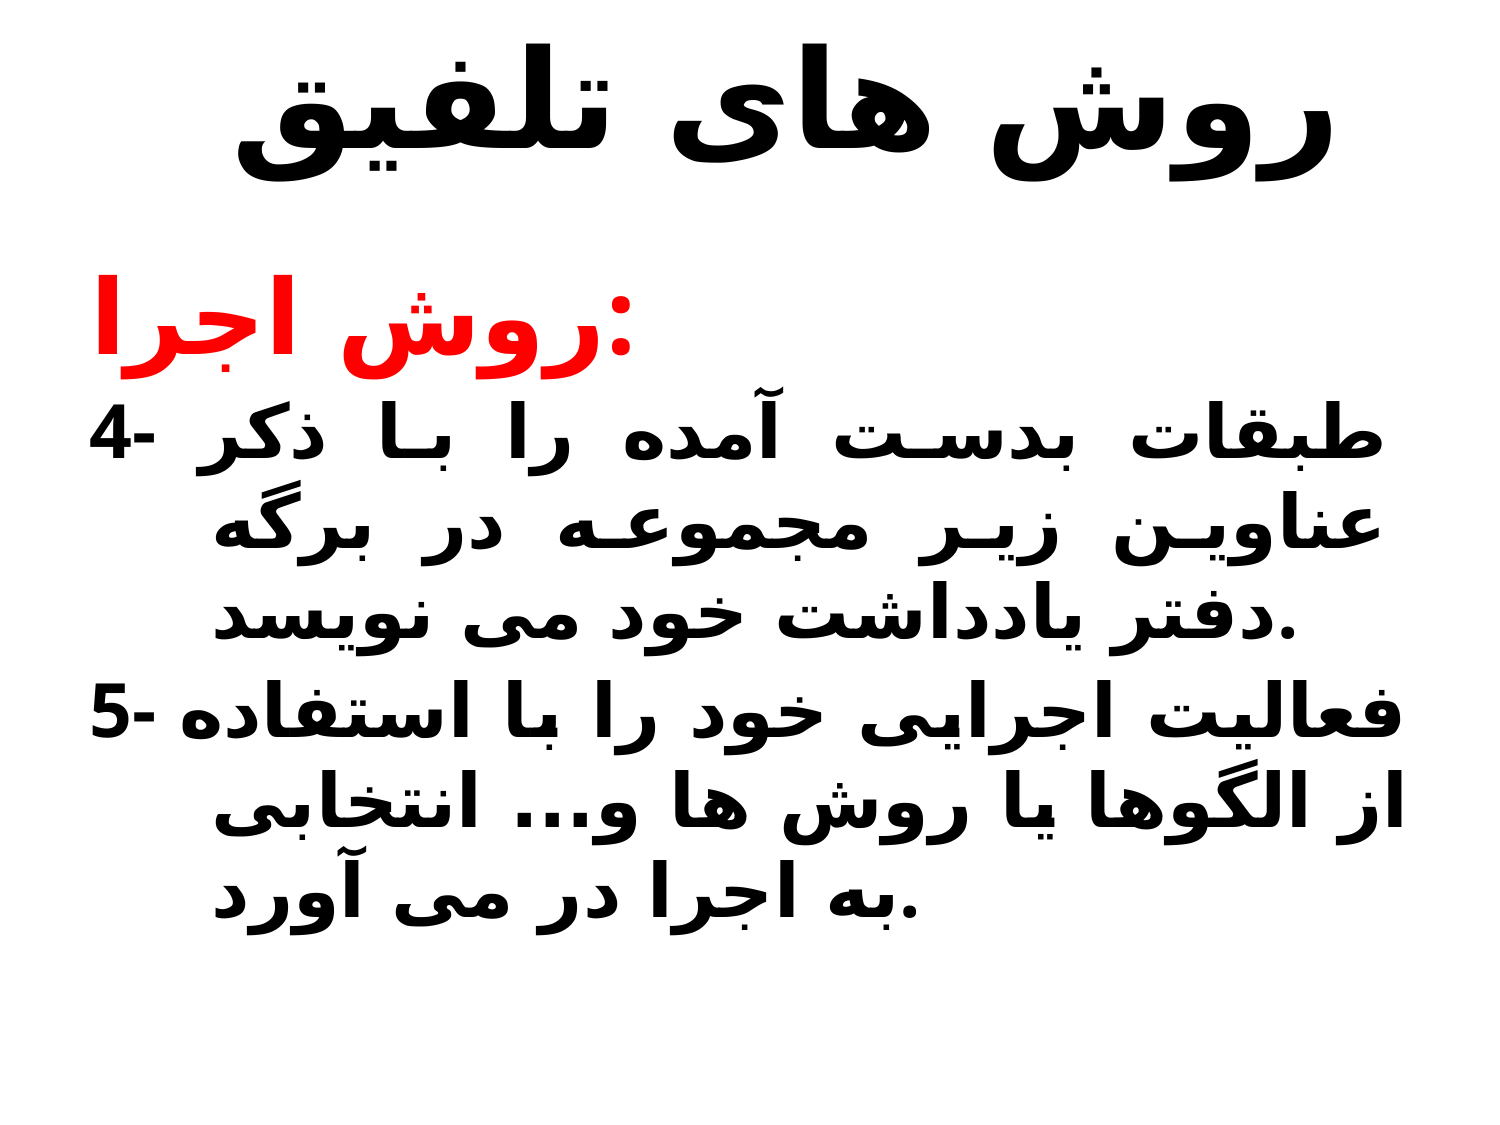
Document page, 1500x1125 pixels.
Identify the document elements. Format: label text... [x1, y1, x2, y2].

text_box روش های تلفیق [49, 24, 1475, 163]
list روش اجرا: 4- طبقات بدست آمده را با ذکر عناوین زیر مجموعه در برگه دفتر یادداشت خود می نویسد. 5- فعالیت اجرایی خود را با استفاده از الگوها یا روش ها و... انتخابی به اجرا در می آورد. [75, 243, 1425, 986]
